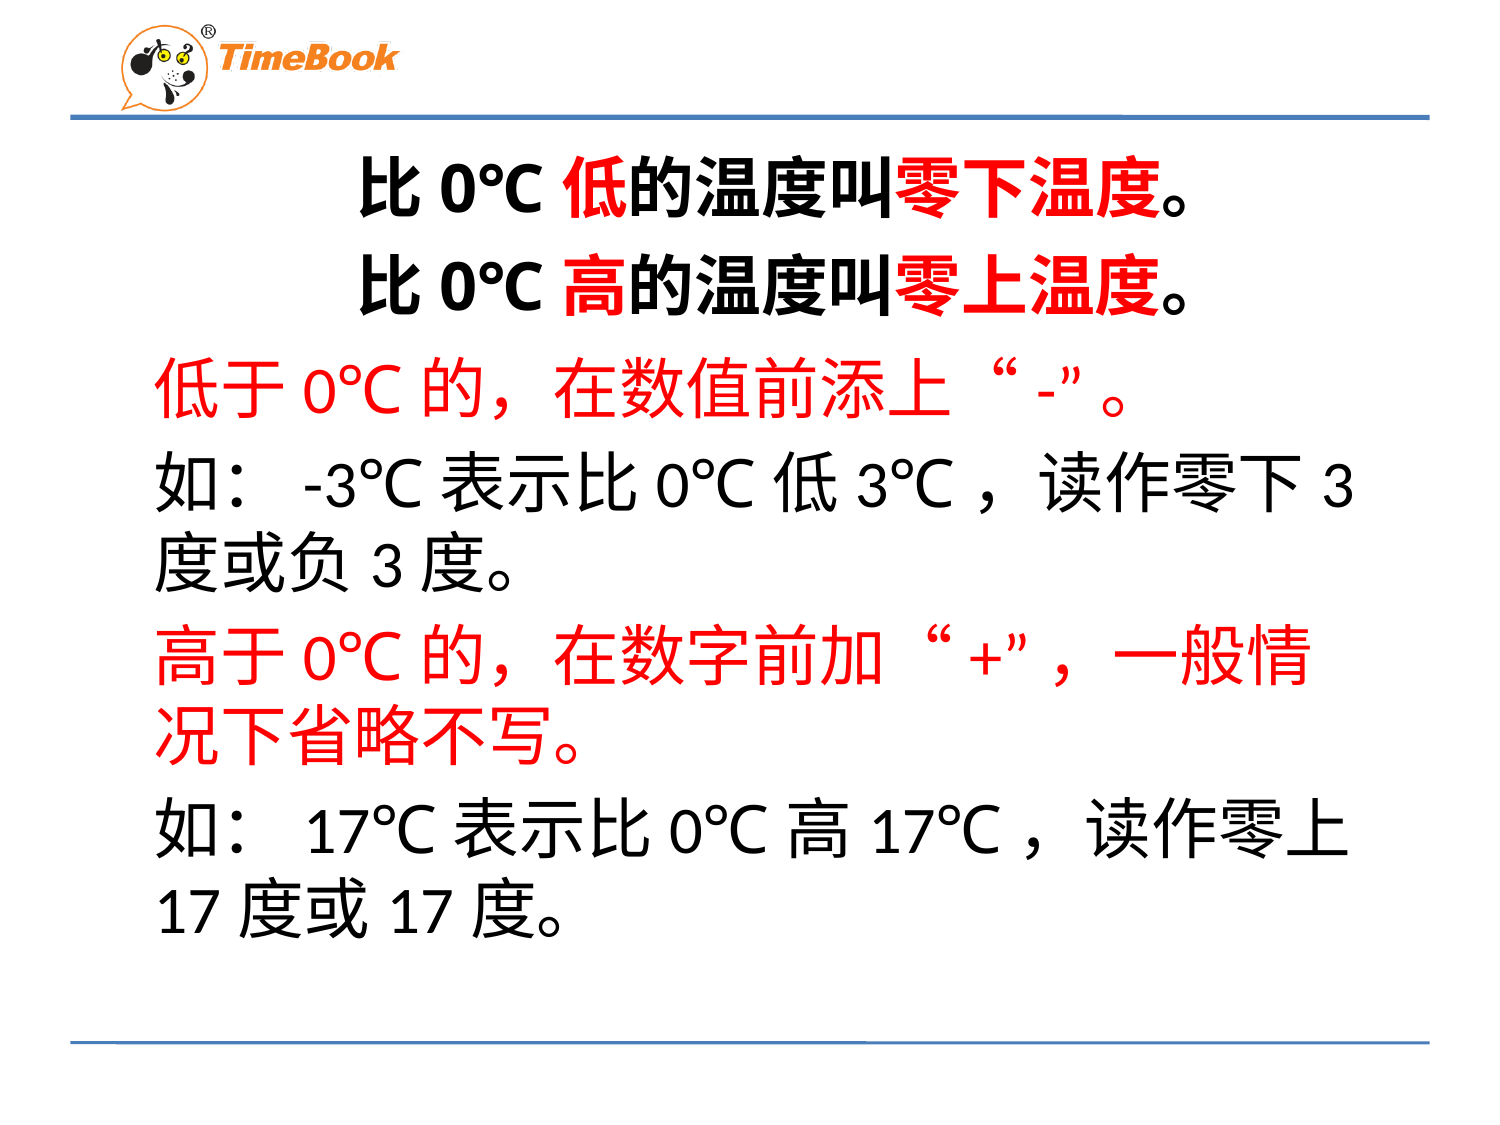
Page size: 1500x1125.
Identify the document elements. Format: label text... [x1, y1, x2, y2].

picture [118, 22, 408, 113]
list 低于0℃的，在数值前添上“-”。 如：-3℃表示比0℃低3℃，读作零下3度或负3度。 高于0℃的，在数字前加“+”，一般情况下省略不写。 如：17℃表示比0℃高17℃，读作零上17度或17度。 [138, 339, 1383, 1032]
text_box 比0℃低的温度叫零下温度。 [341, 138, 1244, 234]
text_box 比0℃高的温度叫零上温度。 [341, 236, 1244, 332]
